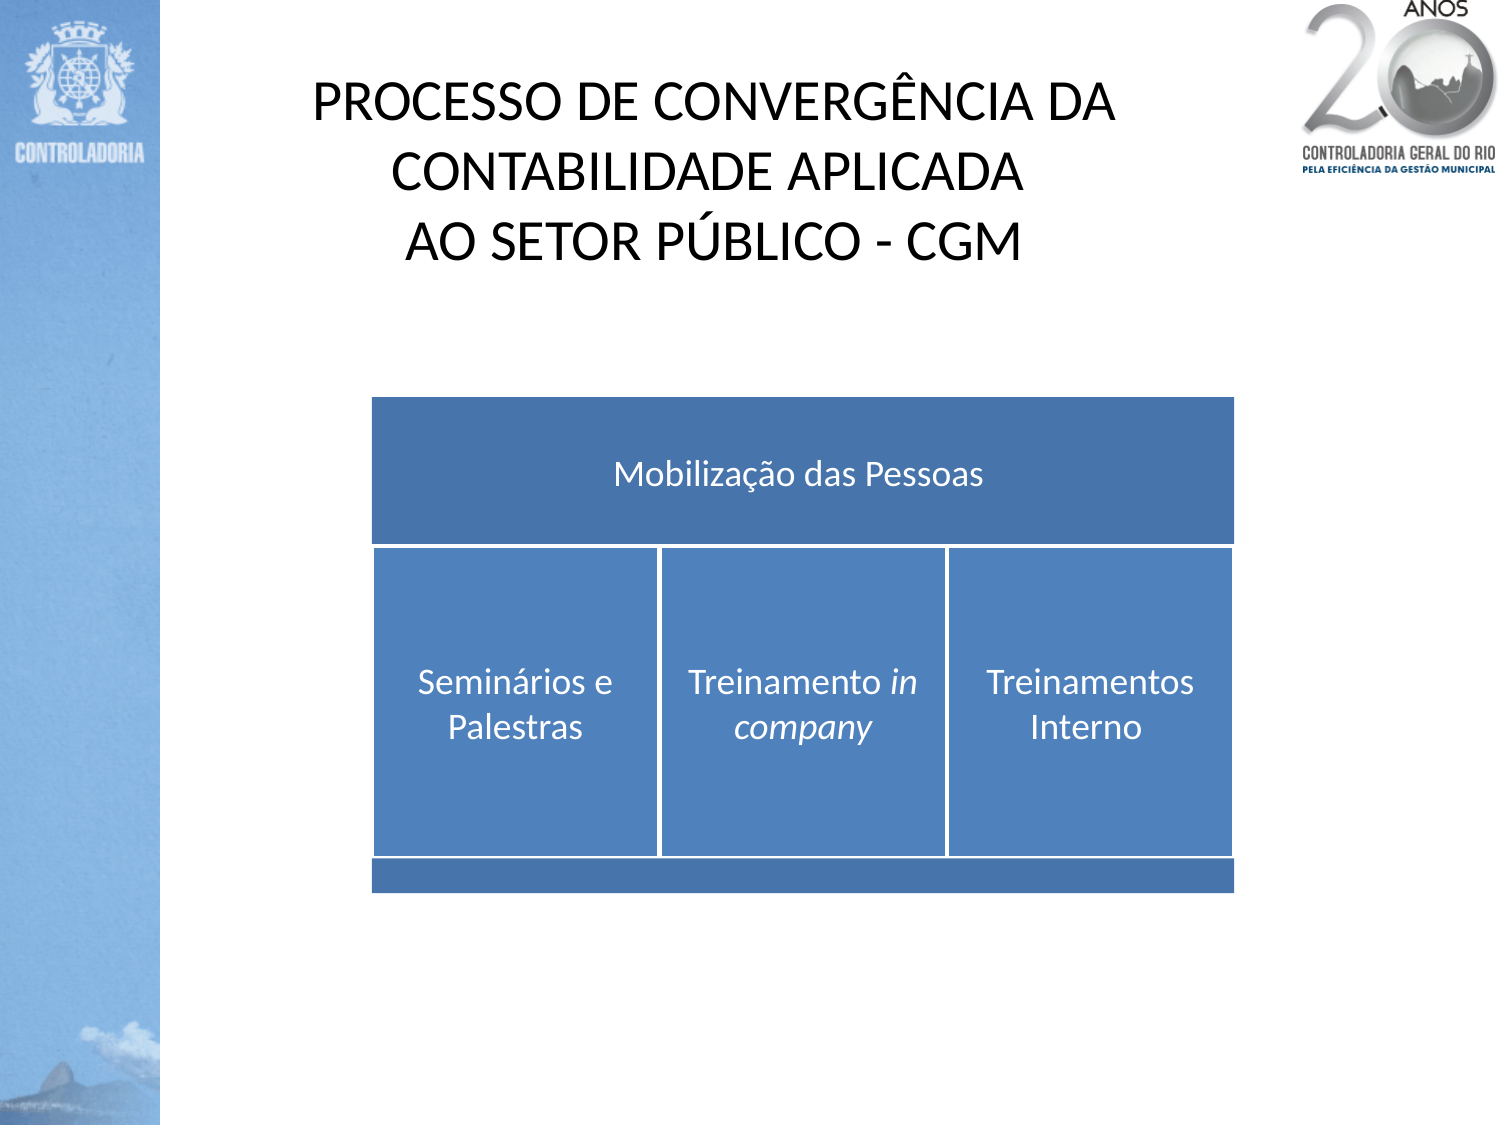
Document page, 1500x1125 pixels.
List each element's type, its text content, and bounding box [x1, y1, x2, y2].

picture [0, 0, 160, 1125]
picture [1299, 0, 1500, 173]
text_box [371, 396, 1235, 894]
text_box PROCESSO DE CONVERGÊNCIA DA CONTABILIDADE APLICADA AO SETOR PÚBLICO - CGM [253, 54, 1176, 280]
